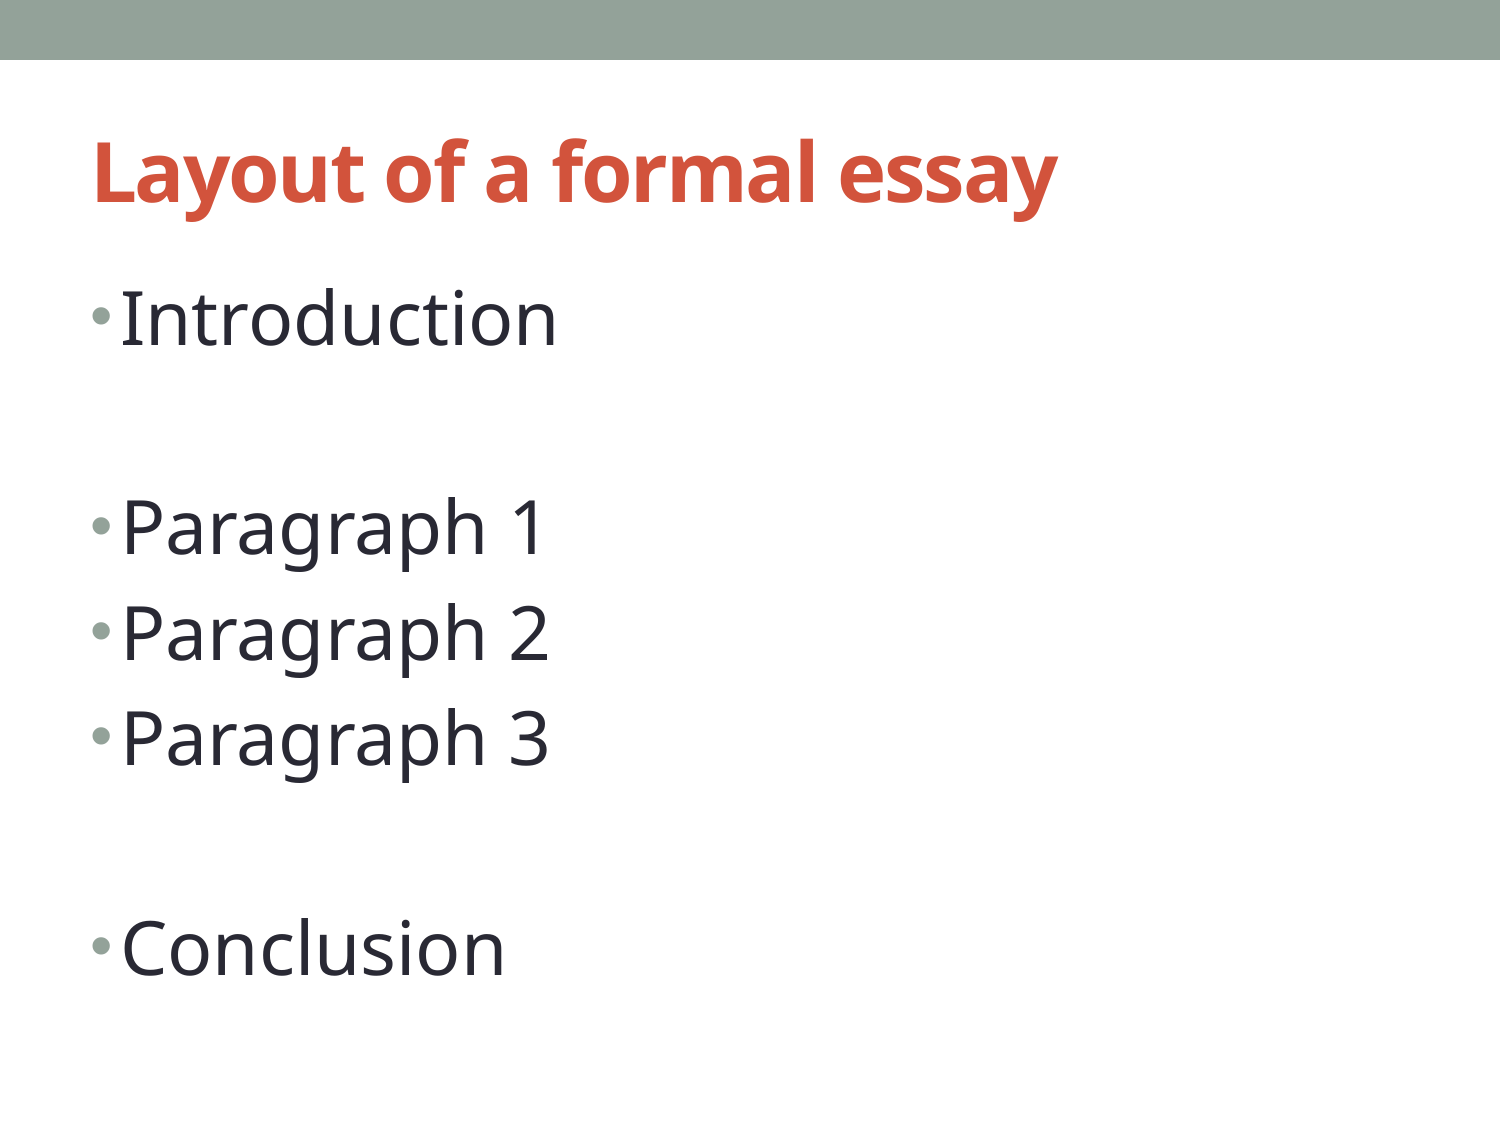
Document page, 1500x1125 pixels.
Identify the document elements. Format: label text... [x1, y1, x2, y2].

title Layout of a formal essay [75, 87, 1425, 250]
list Introduction Paragraph 1 Paragraph 2 Paragraph 3 Conclusion [75, 262, 1425, 1063]
